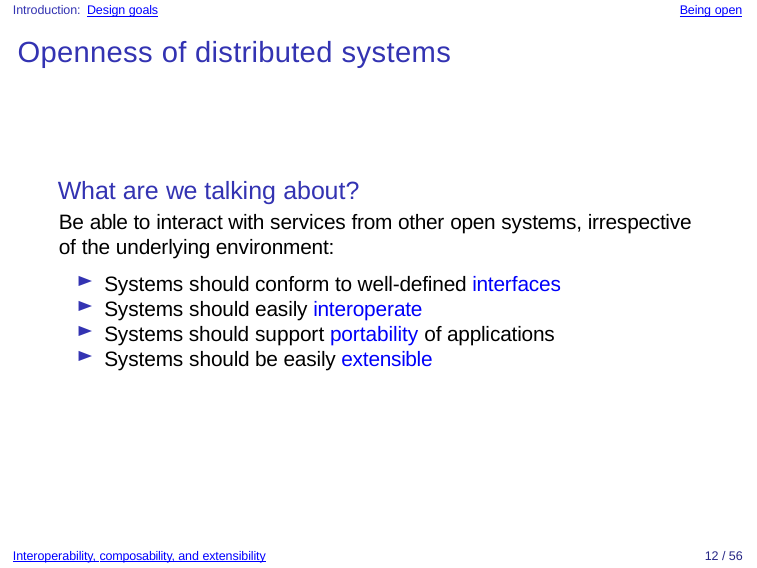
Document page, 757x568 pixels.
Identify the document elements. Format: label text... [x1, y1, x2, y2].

text_box 12 / 56 [702, 545, 745, 563]
text_box What are we talking about? Be able to interact with services from other open systems, irrespective of the underlying environment: Systems should conform to well-defined interfaces Systems should easily interoperate Systems should support portability of applications Systems should be easily extensible [51, 168, 703, 371]
text_box Introduction: Design goals [10, 0, 163, 18]
text_box Being open [677, 0, 745, 18]
text_box Openness of distributed systems [15, 30, 454, 69]
text_box Interoperability, composability, and extensibility [10, 545, 272, 563]
